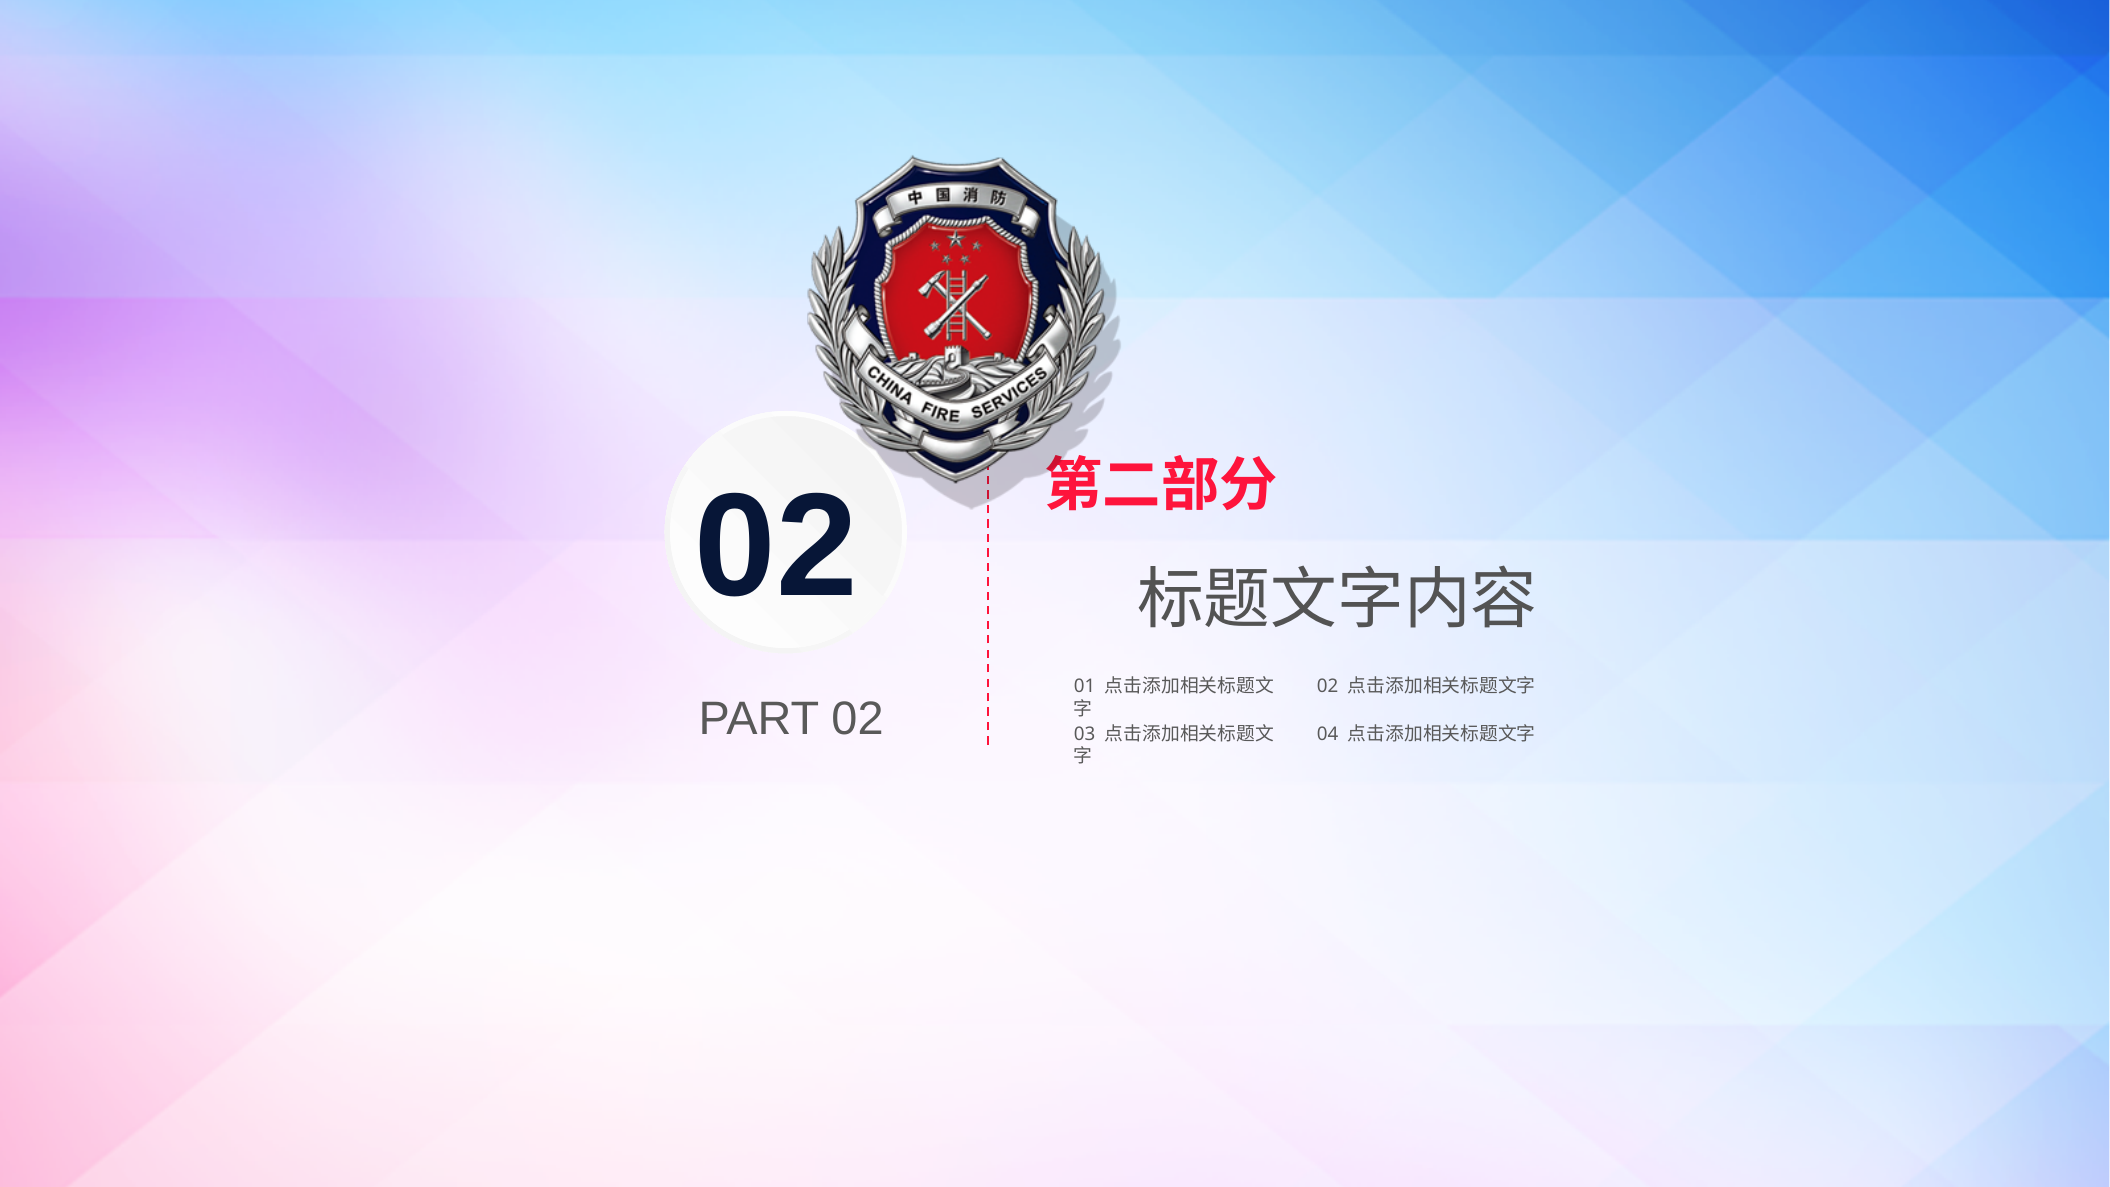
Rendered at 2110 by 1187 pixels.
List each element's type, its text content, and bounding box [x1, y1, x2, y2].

text_box 02 点击添加相关标题文字 [1302, 666, 1560, 704]
text_box 03 点击添加相关标题文字 [1060, 714, 1306, 774]
picture [0, 0, 2110, 1187]
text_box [664, 410, 907, 654]
text_box PART 02 [698, 687, 907, 745]
text_box 01 点击添加相关标题文字 [1060, 666, 1306, 714]
text_box 04 点击添加相关标题文字 [1302, 714, 1560, 751]
text_box 第二部分 标题文字内容 [1010, 439, 1568, 651]
